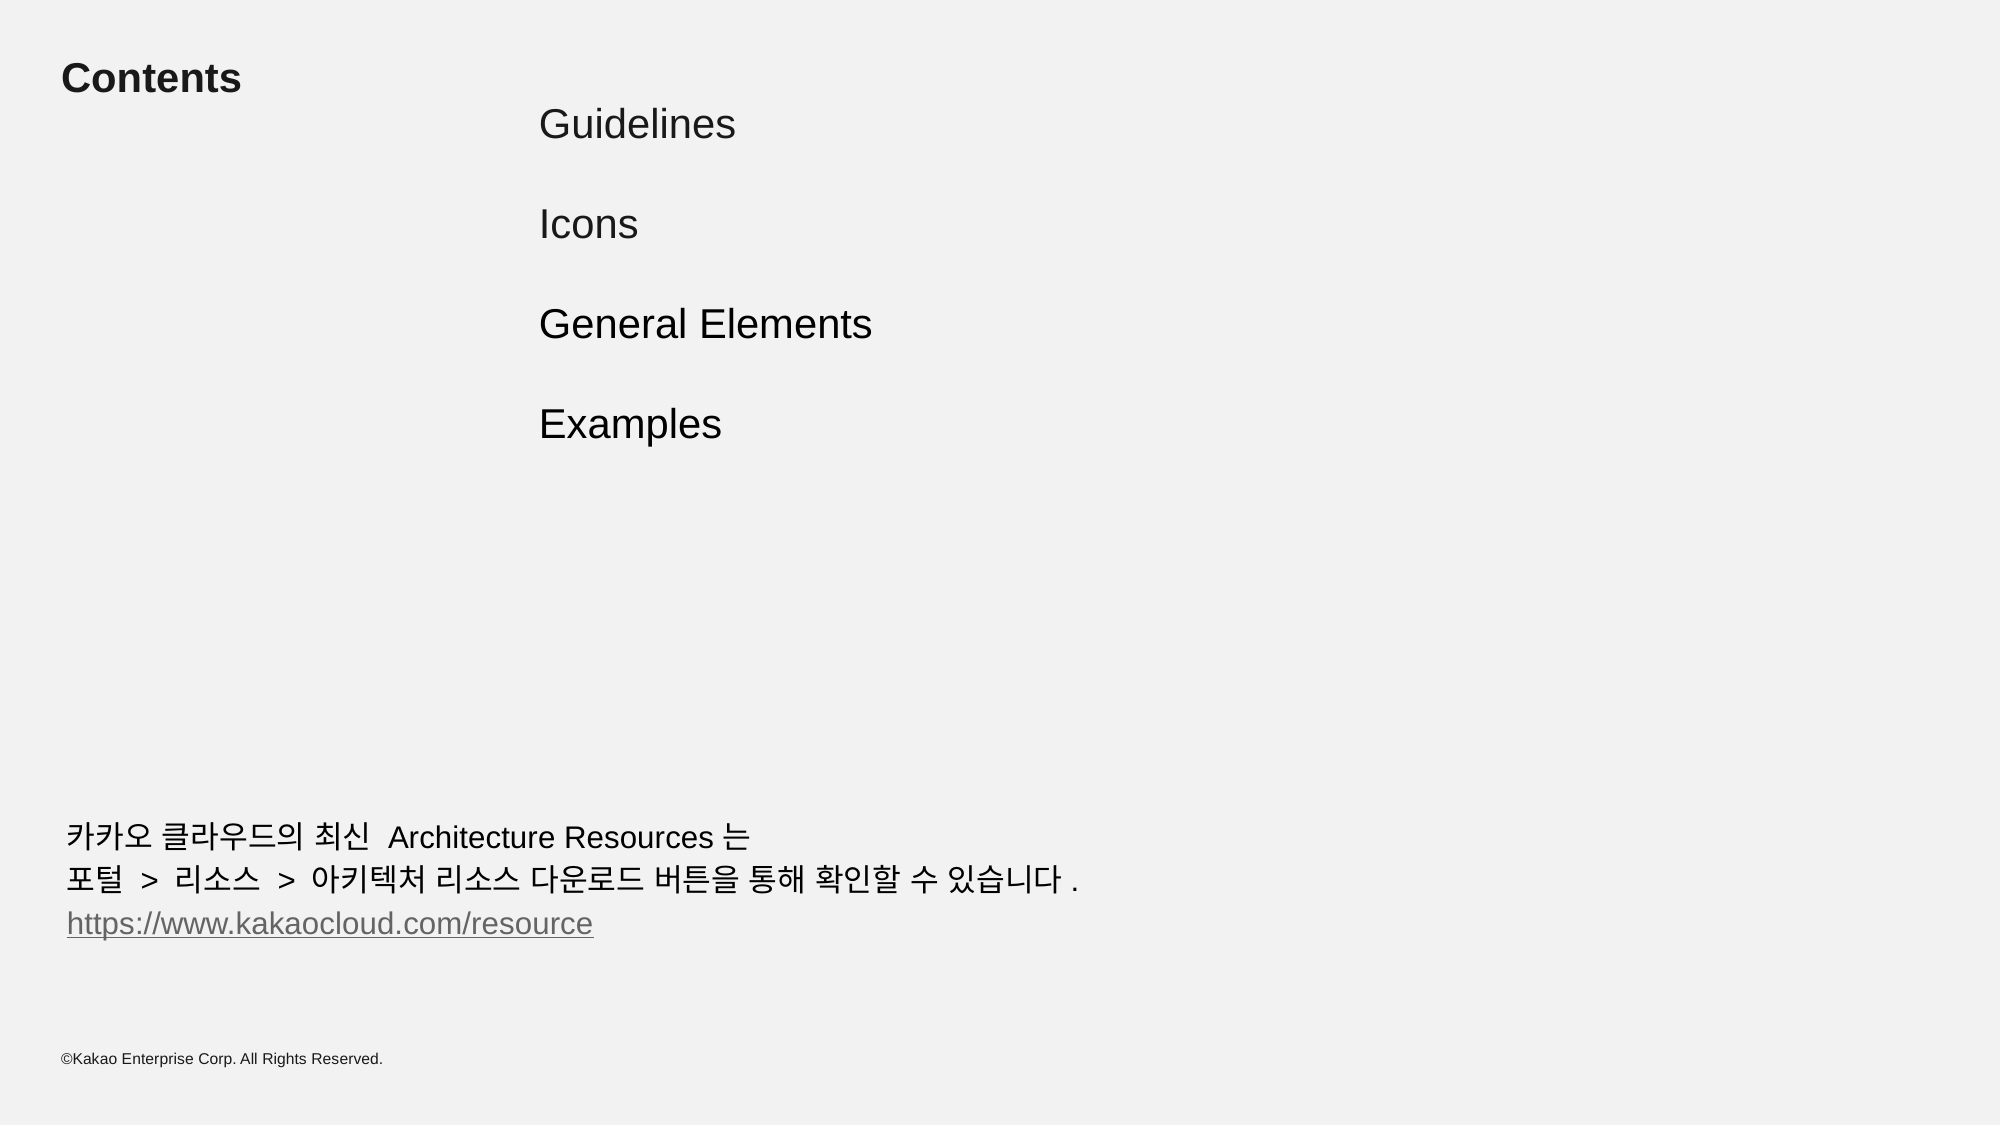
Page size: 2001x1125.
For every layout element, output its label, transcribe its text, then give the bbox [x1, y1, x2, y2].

list 카카오 클라우드의 최신 Architecture Resources는 포털 > 리소스 > 아키텍처 리소스 다운로드 버튼을 통해 확인할 수 있습니다. https://www.kakaocloud.com/resource [66, 811, 1925, 1125]
list Guidelines Icons General Elements Examples [538, 47, 1257, 797]
